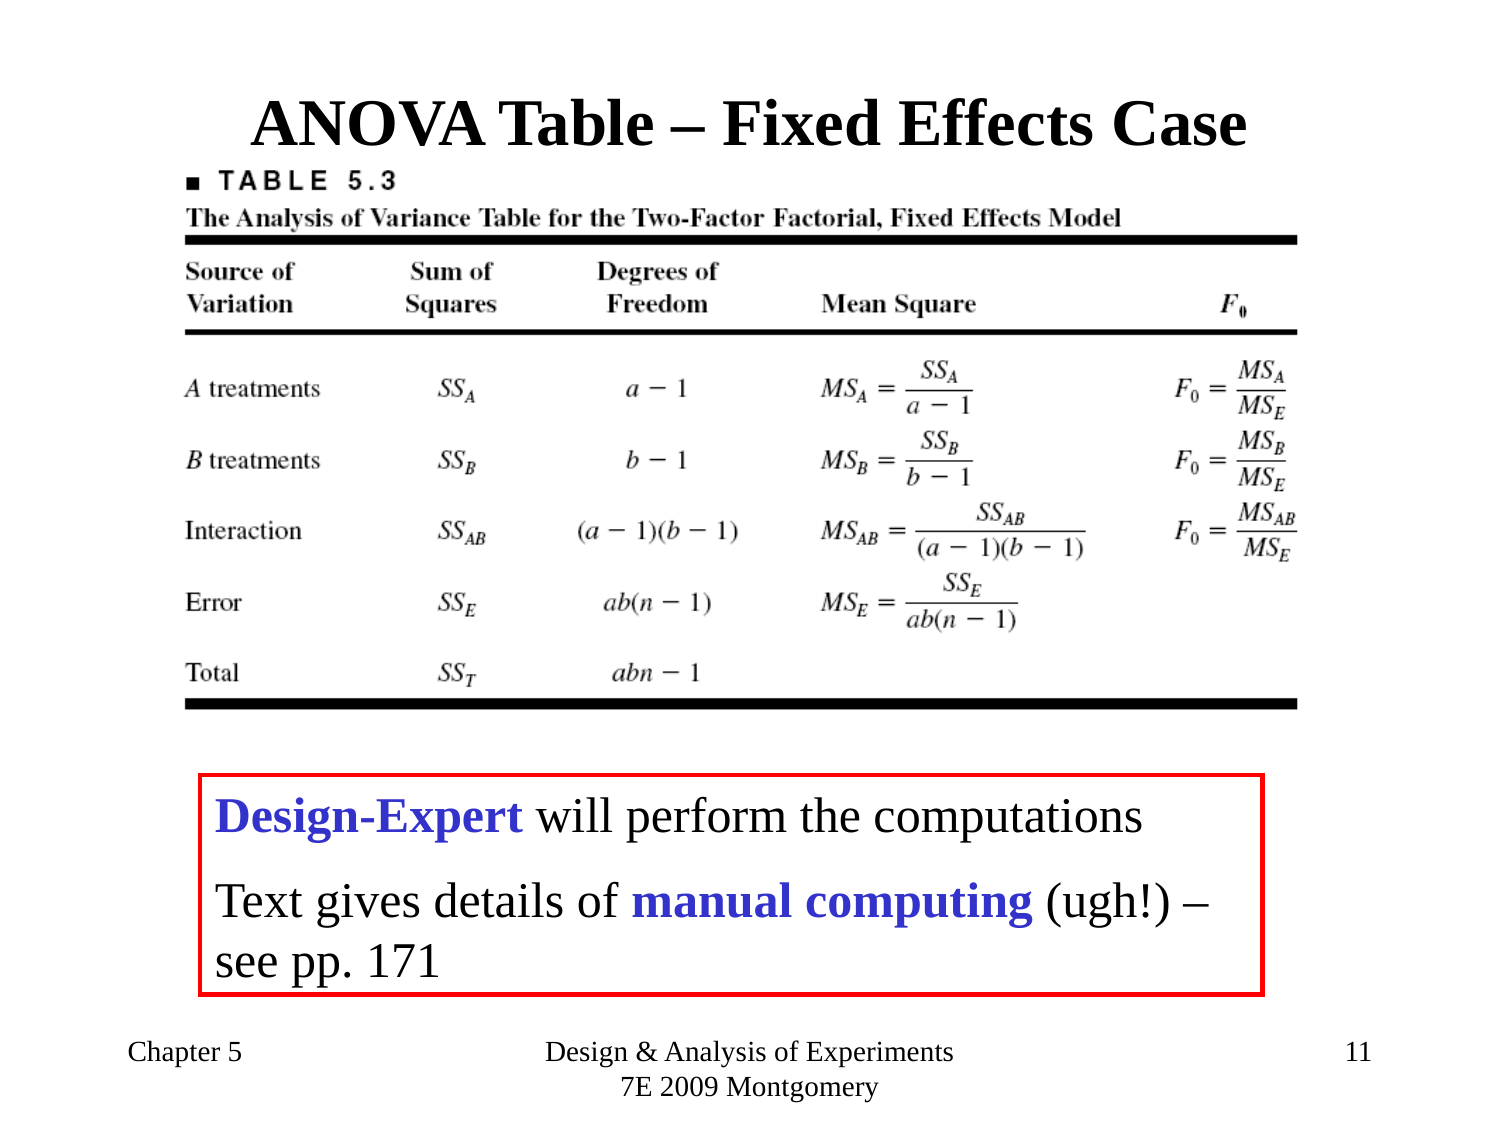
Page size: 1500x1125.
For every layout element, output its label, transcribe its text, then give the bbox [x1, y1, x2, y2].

slide_number Chapter 5 [112, 1024, 426, 1101]
picture [149, 162, 1326, 740]
title ANOVA Table – Fixed Effects Case [112, 24, 1388, 213]
slide_number 11 [1074, 1024, 1388, 1101]
footer Design & Analysis of Experiments 7E 2009 Montgomery [512, 1024, 988, 1101]
text_box Design-Expert will perform the computations Text gives details of manual computing (ugh!) – see pp. 171 [199, 774, 1263, 995]
